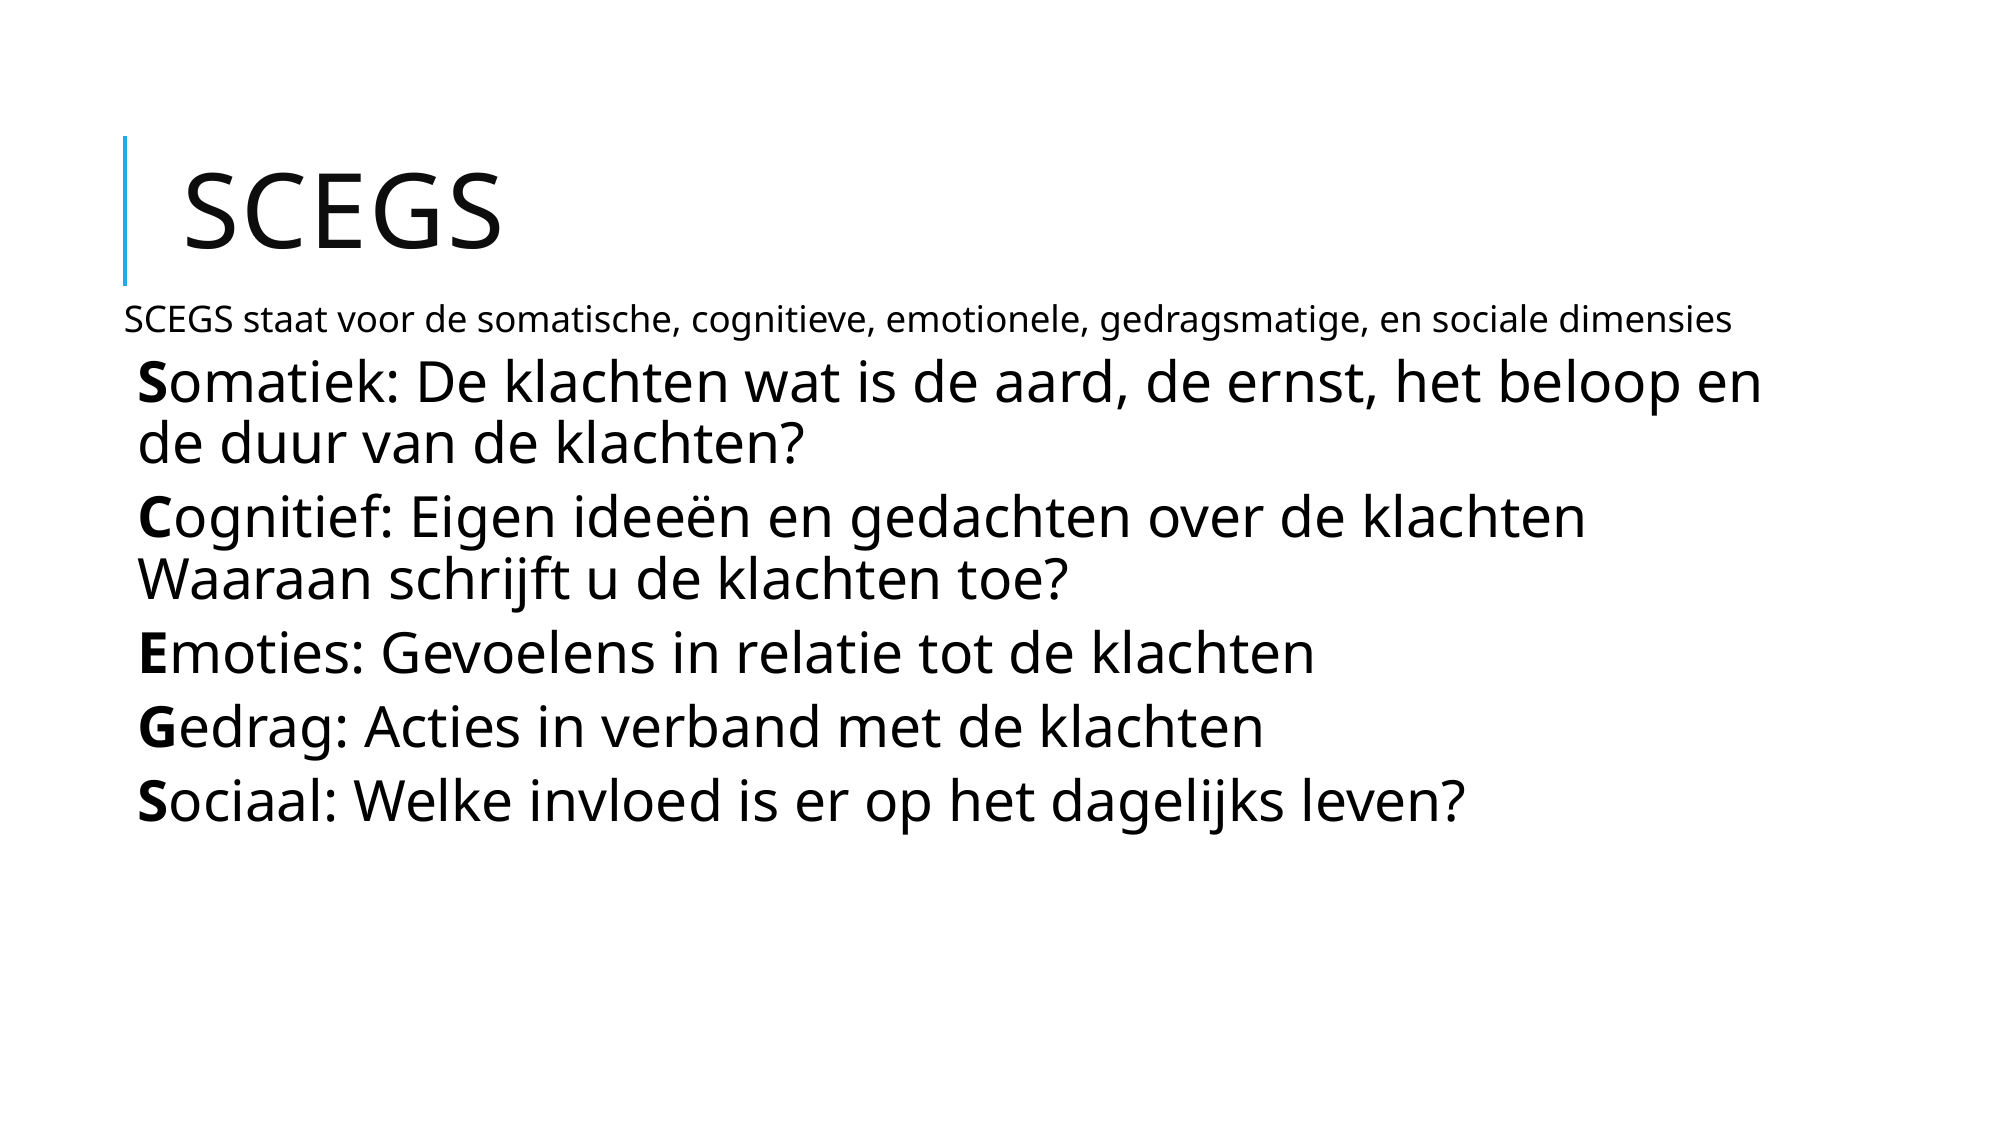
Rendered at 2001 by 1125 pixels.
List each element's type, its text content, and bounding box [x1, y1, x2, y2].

title SCEGS [168, 96, 1763, 293]
list SCEGS staat voor de somatische, cognitieve, emotionele, gedragsmatige, en sociale dimensies Somatiek: De klachten wat is de aard, de ernst, het beloop en de duur van de klachten? Cognitief: Eigen ideeën en gedachten over de klachten Waaraan schrijft u de klachten toe? Emoties: Gevoelens in relatie tot de klachten Gedrag: Acties in verband met de klachten Sociaal: Welke invloed is er op het dagelijks leven? [116, 293, 1815, 881]
